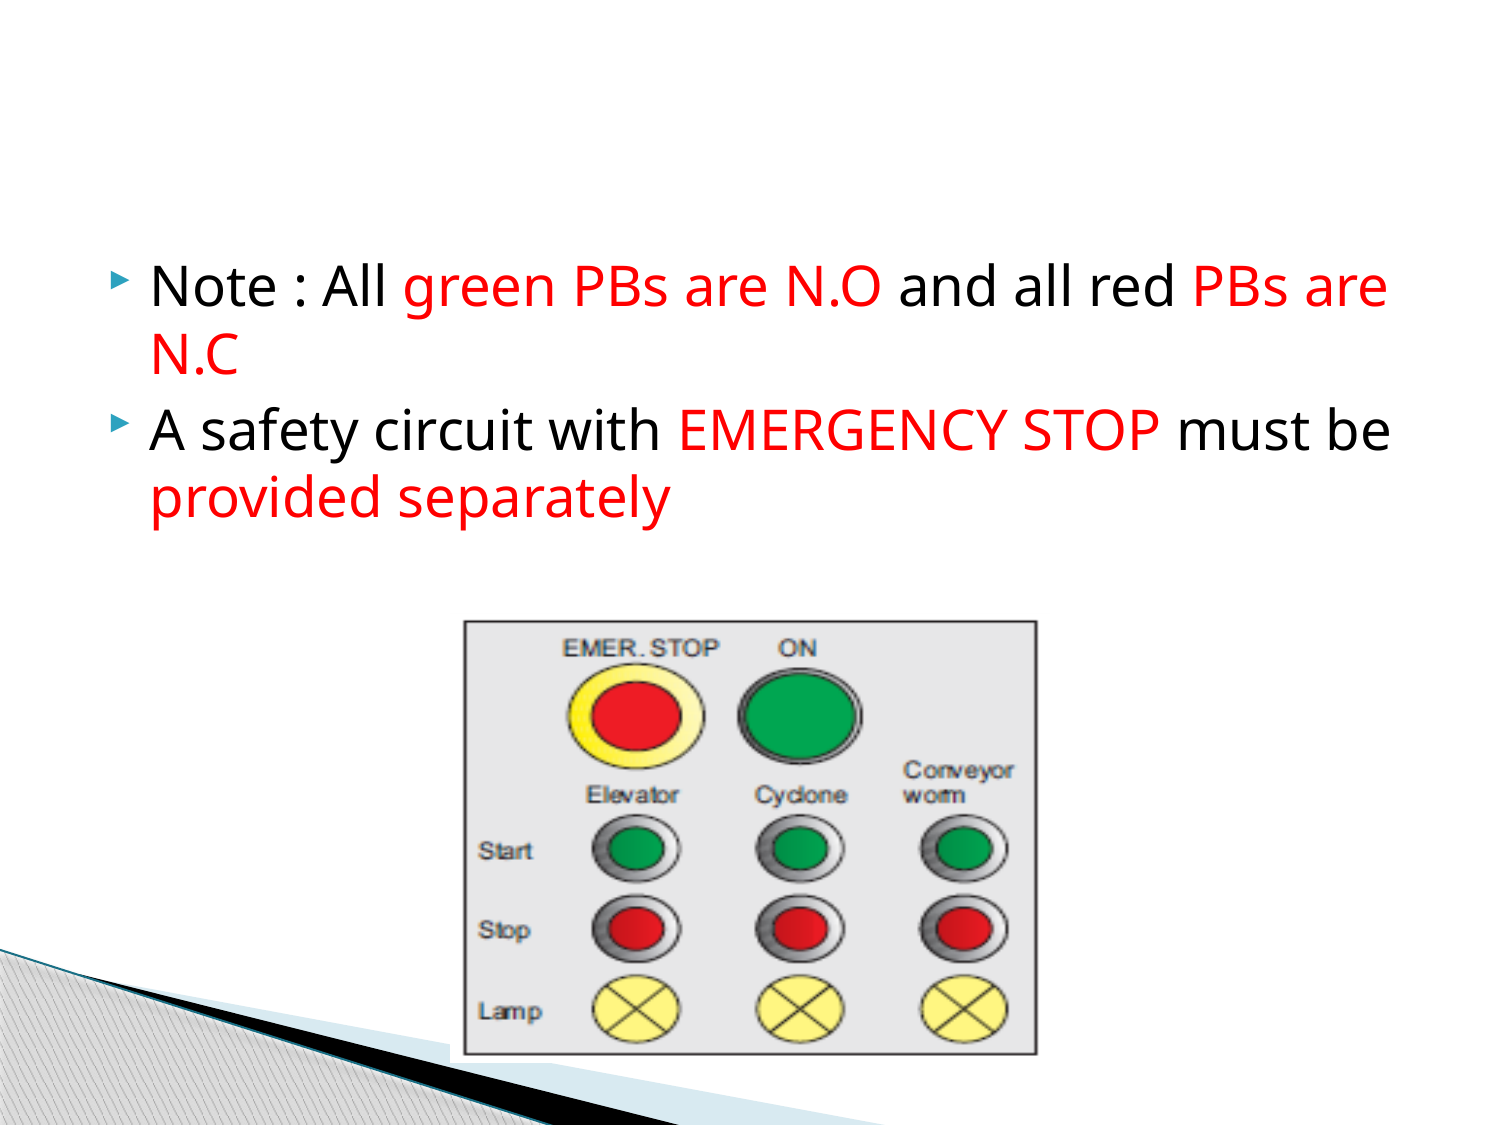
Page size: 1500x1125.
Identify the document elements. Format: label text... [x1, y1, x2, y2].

list Note : All green PBs are N.O and all red PBs are N.C A safety circuit with EMERGENCY STOP must be provided separately [75, 243, 1425, 986]
picture [449, 612, 1051, 1063]
